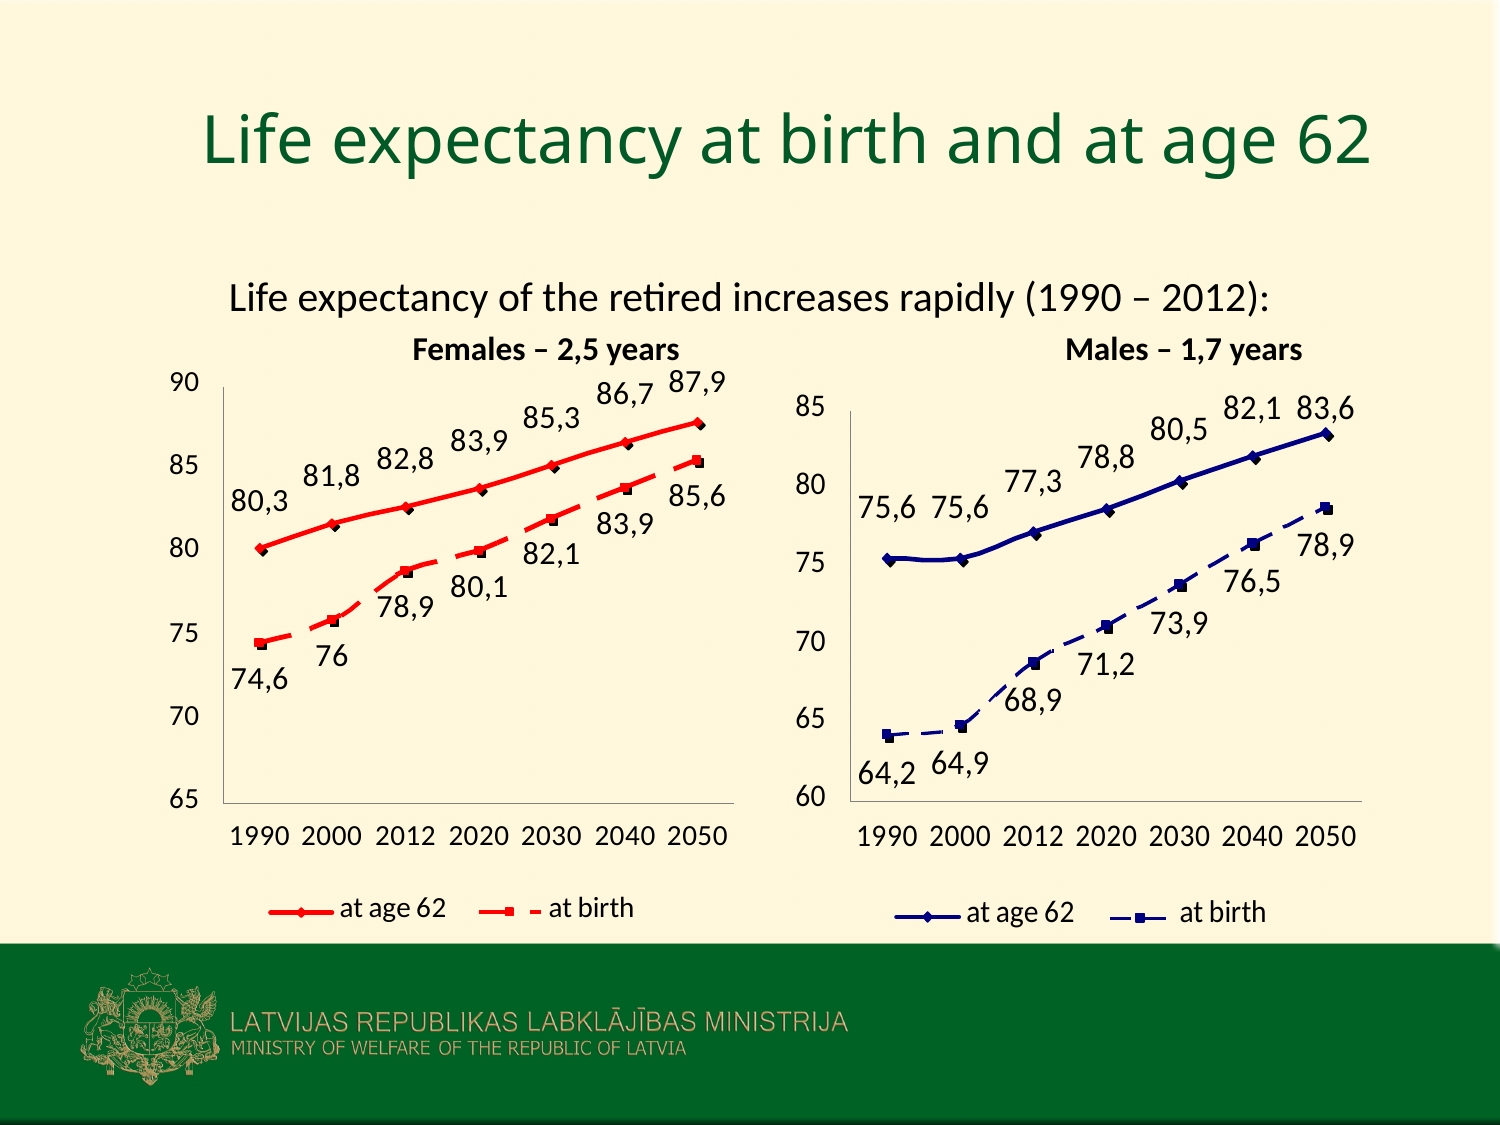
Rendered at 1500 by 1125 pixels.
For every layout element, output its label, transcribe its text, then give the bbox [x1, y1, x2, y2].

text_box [773, 373, 1395, 989]
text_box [147, 349, 769, 982]
picture [0, 0, 1500, 1125]
list Life expectancy of the retired increases rapidly (1990 – 2012): Females – 2,5 years Males – 1,7 years [74, 262, 1426, 1006]
title Life expectancy at birth and at age 62 [111, 42, 1463, 231]
